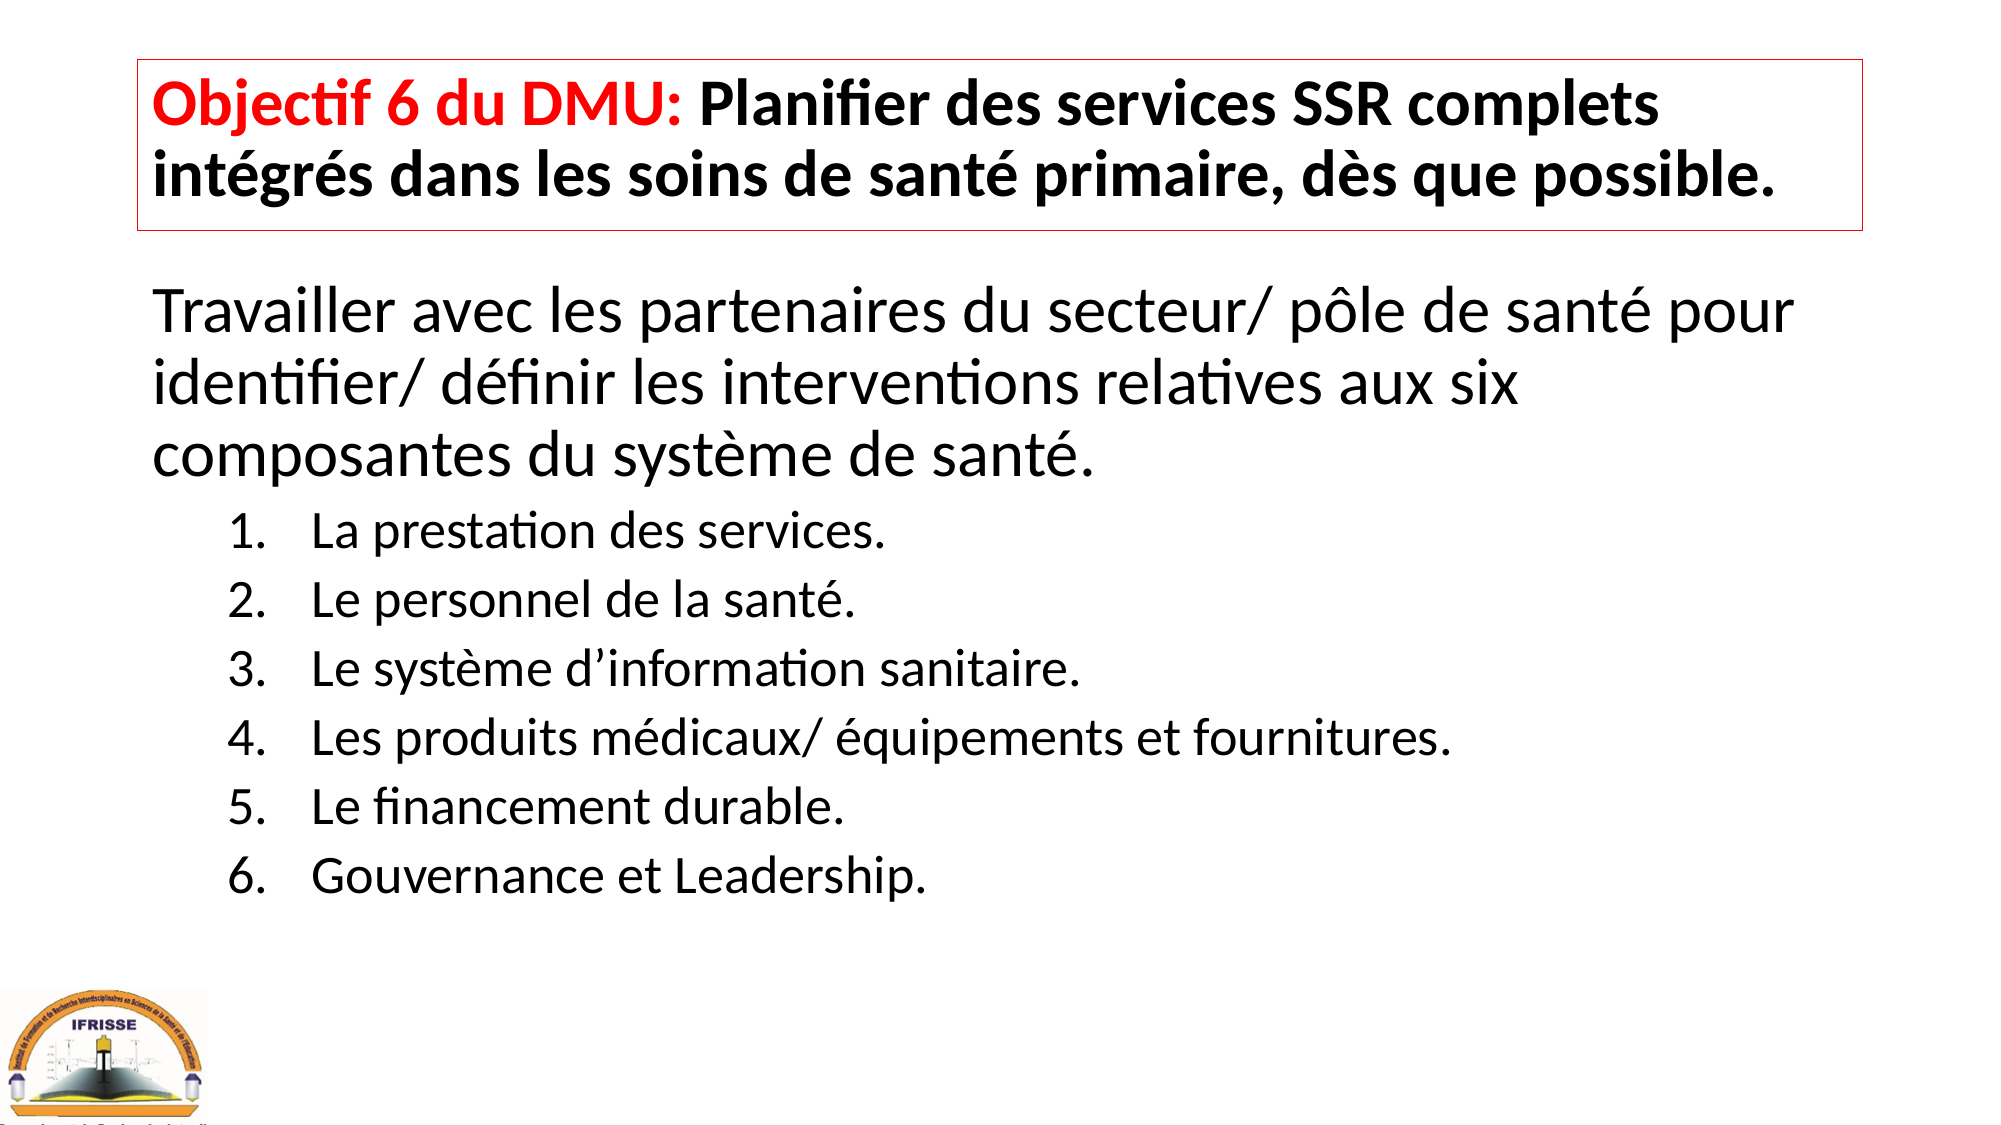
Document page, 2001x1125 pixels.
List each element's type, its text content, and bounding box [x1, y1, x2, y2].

picture [0, 988, 208, 1125]
title Objectif 6 du DMU: Planifier des services SSR complets intégrés dans les soins de santé primaire, dès que possible. [137, 59, 1863, 231]
list Travailler avec les partenaires du secteur/ pôle de santé pour identifier/ définir les interventions relatives aux six composantes du système de santé. La prestation des services. Le personnel de la santé. Le système d’information sanitaire. Les produits médicaux/ équipements et fournitures. Le financement durable. Gouvernance et Leadership. [137, 267, 1863, 1014]
